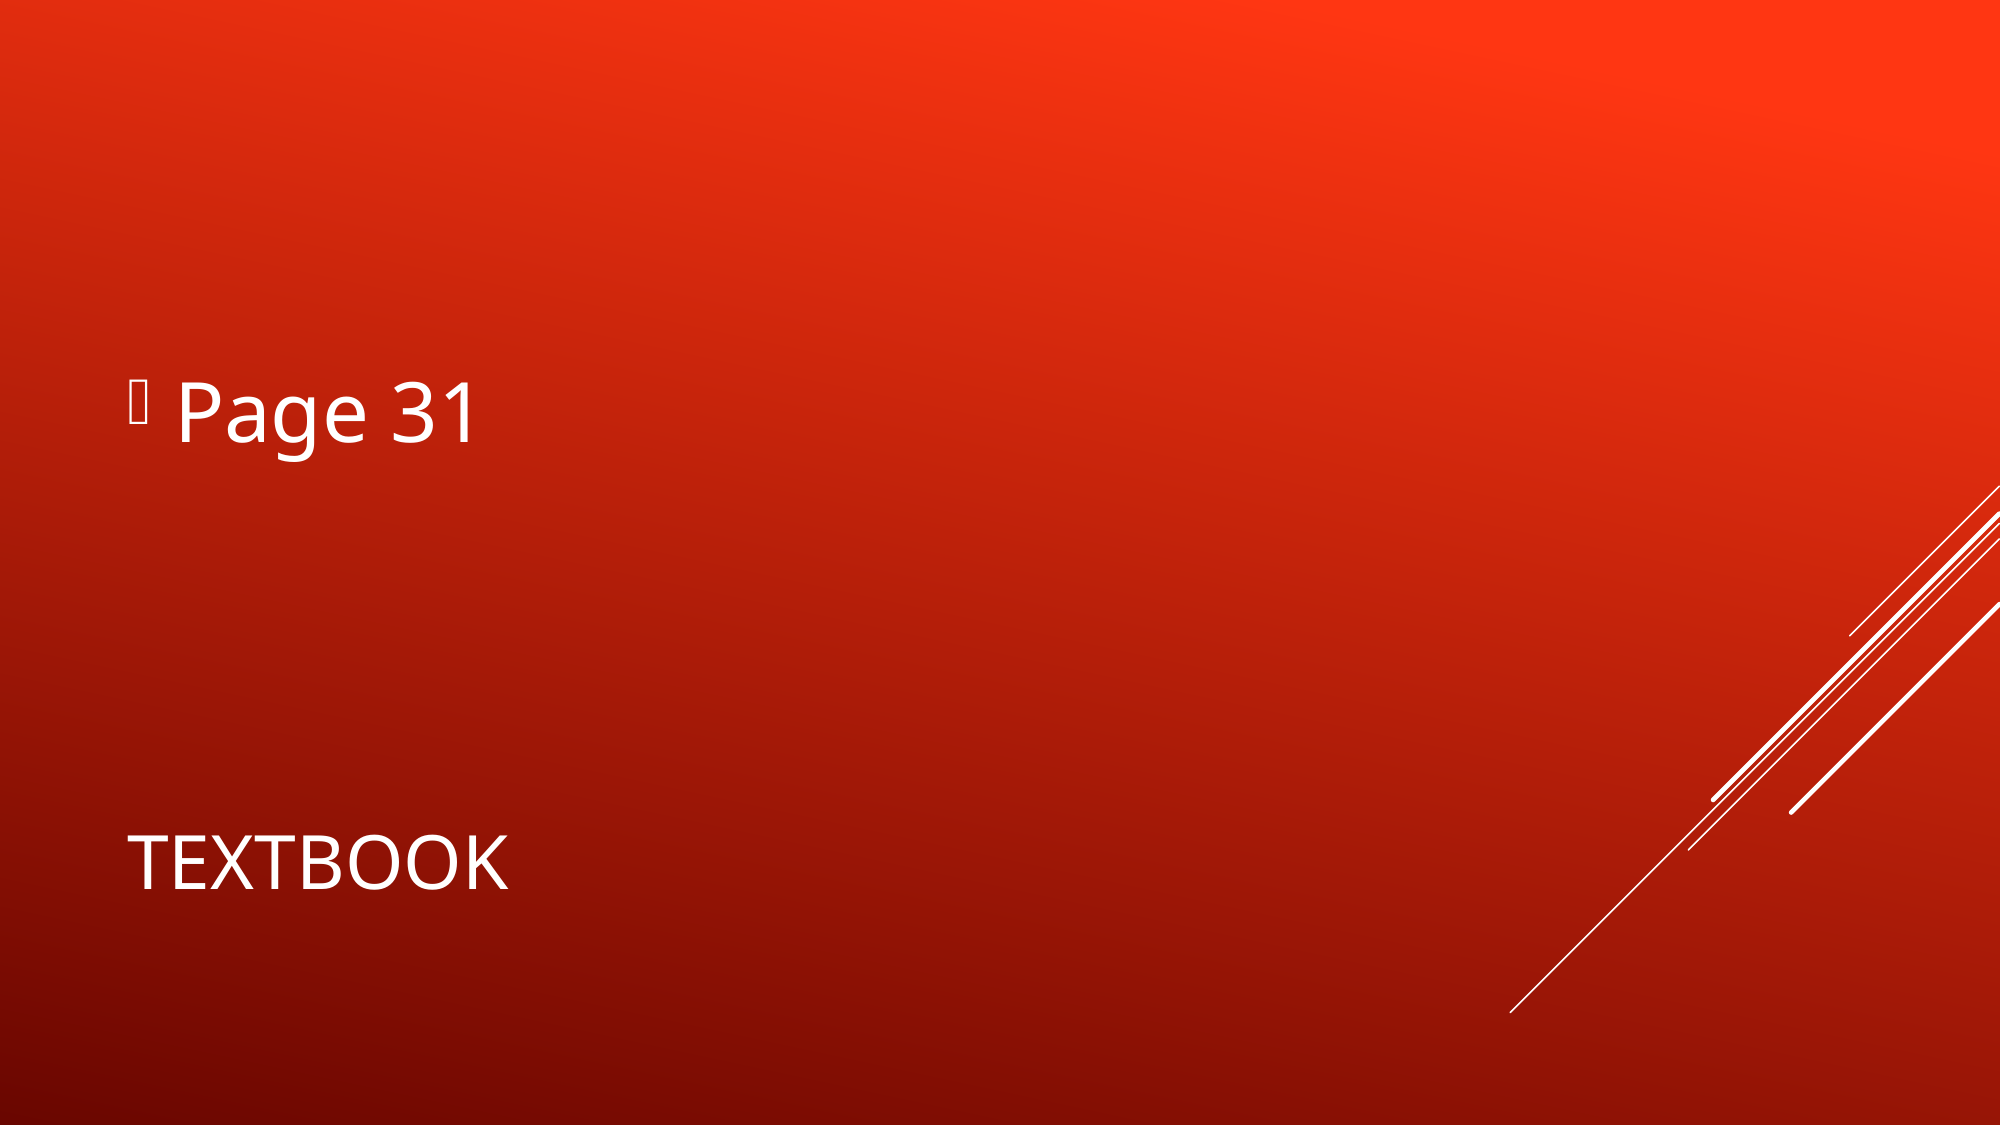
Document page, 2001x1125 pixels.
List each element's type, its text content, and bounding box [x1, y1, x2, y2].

title Textbook [112, 736, 1513, 984]
list Page 31 [112, 112, 1513, 706]
